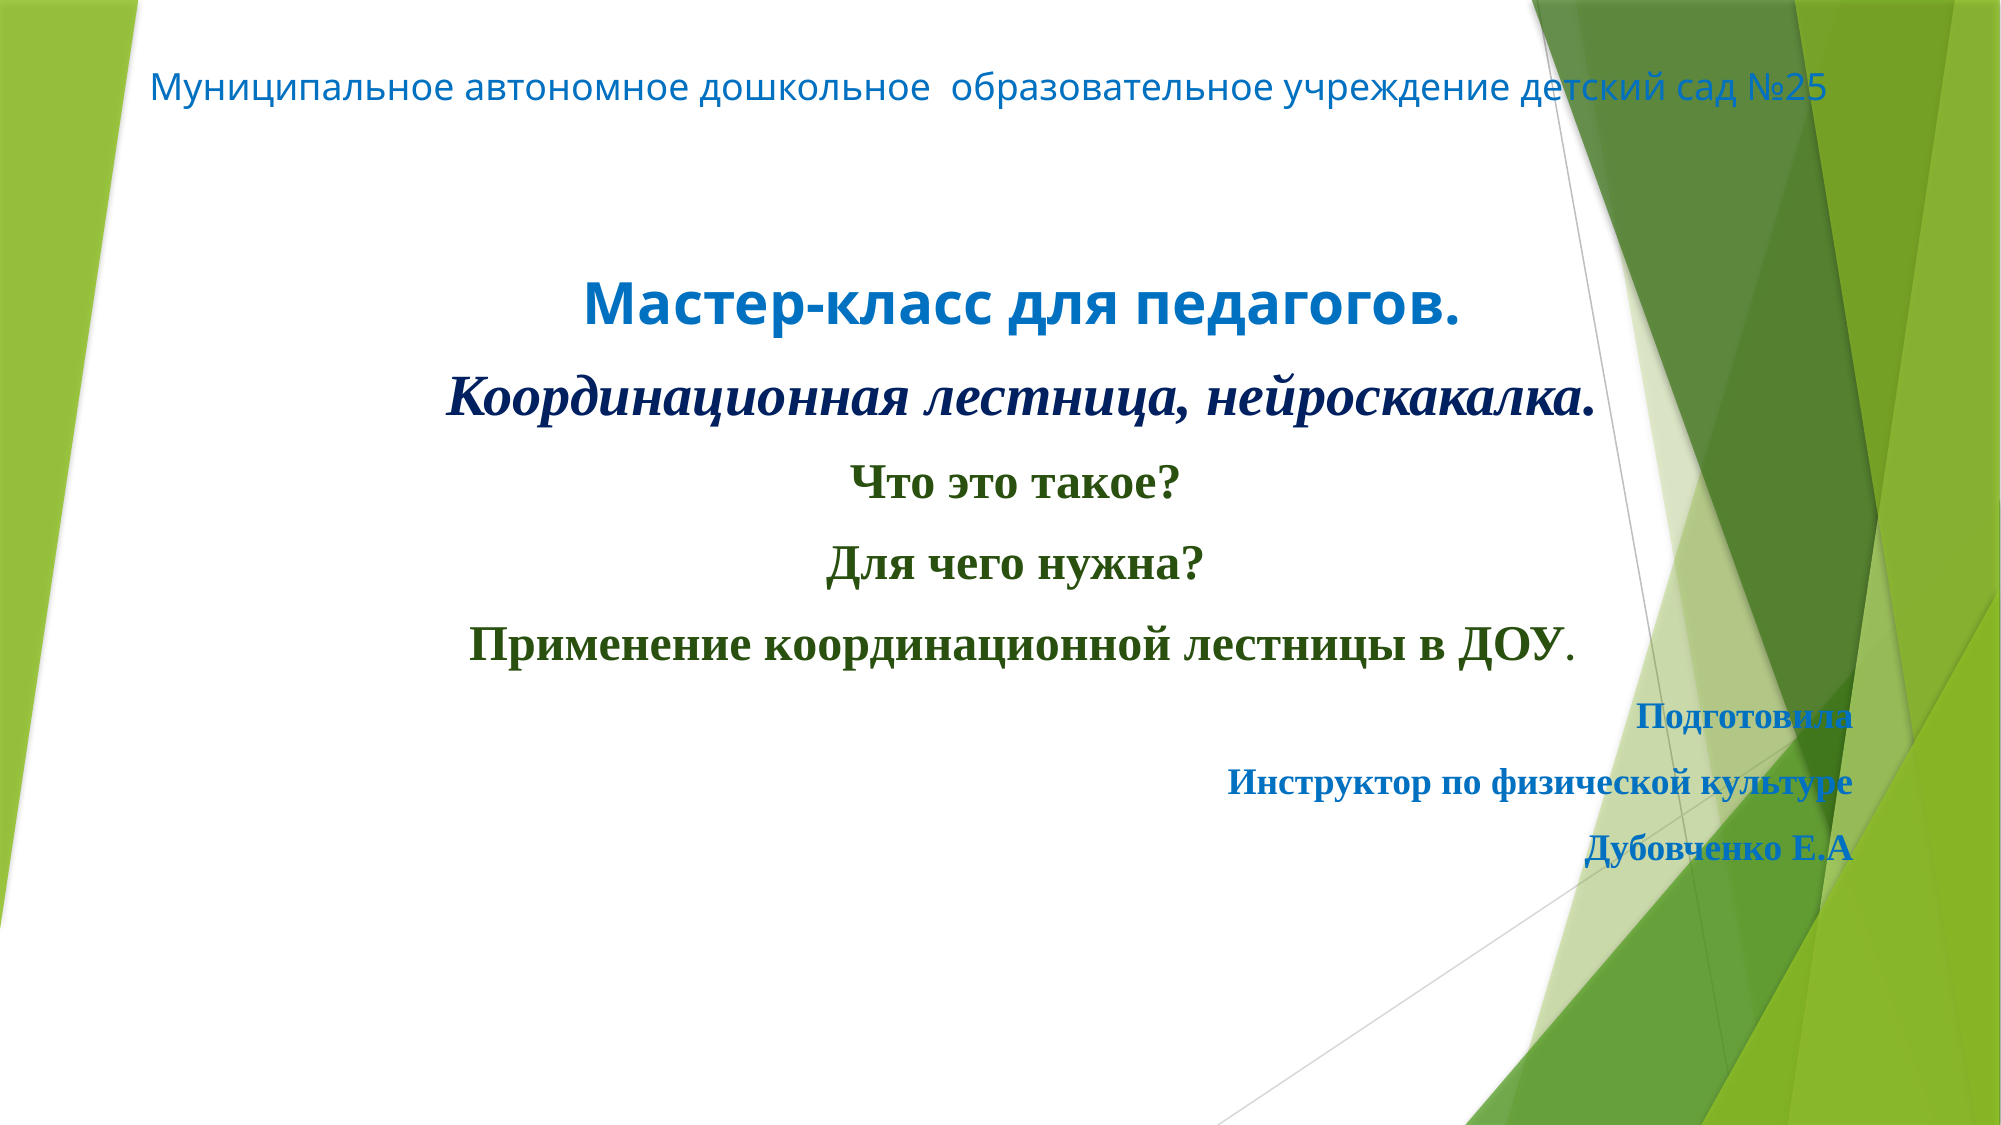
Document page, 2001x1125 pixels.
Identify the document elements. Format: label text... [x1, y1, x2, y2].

subtitle Мастер-класс для педагогов. Координационная лестница, нейроскакалка. Что это такое? Для чего нужна? Применение координационной лестницы в ДОУ. Подготовила Инструктор по физической культуре Дубовченко Е.А [175, 259, 1869, 1027]
title Муниципальное автономное дошкольное образовательное учреждение детский сад №25 [34, 36, 1955, 116]
